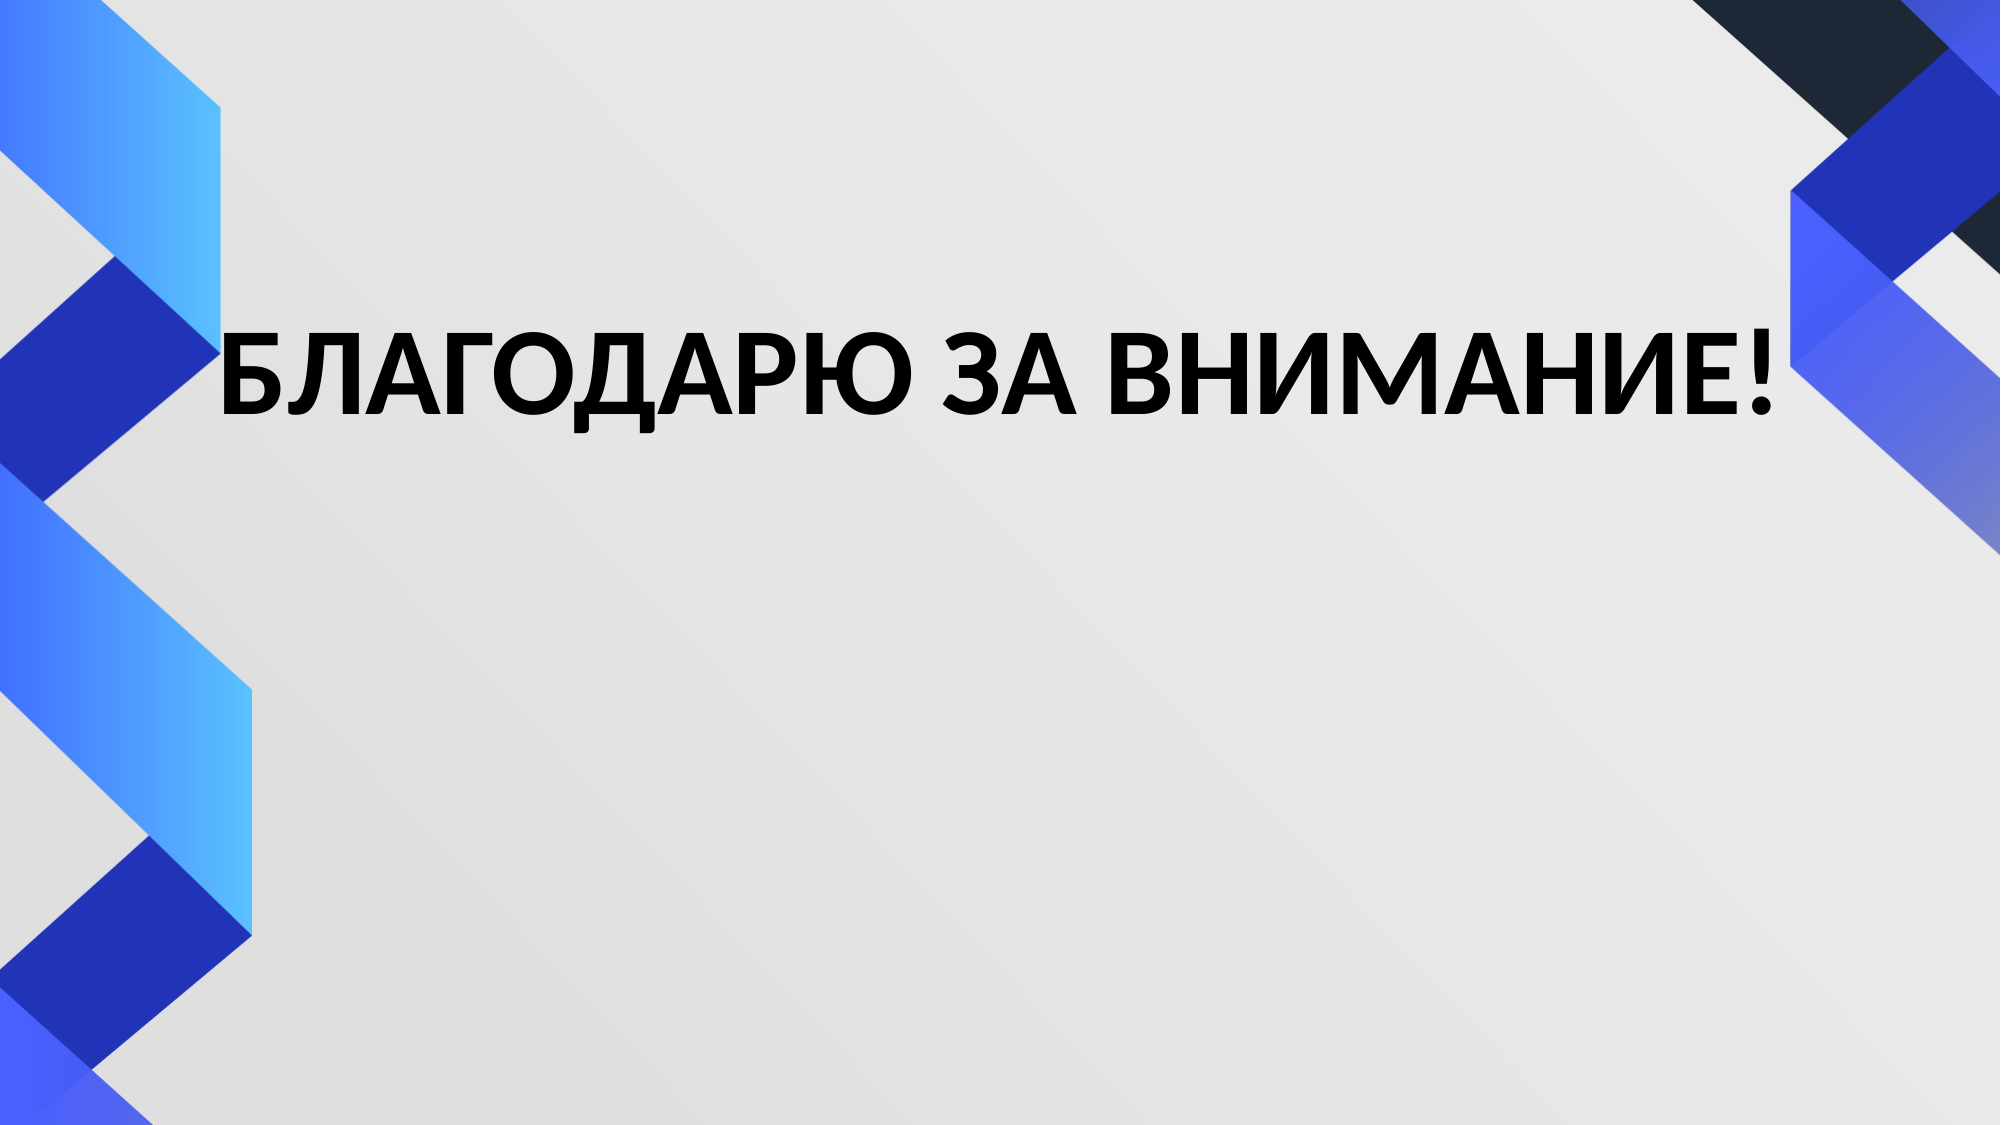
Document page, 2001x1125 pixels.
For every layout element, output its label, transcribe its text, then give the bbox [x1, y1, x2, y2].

picture [0, 0, 2000, 1125]
list БЛАГОДАРЮ ЗА ВНИМАНИЕ! [137, 299, 1863, 1014]
